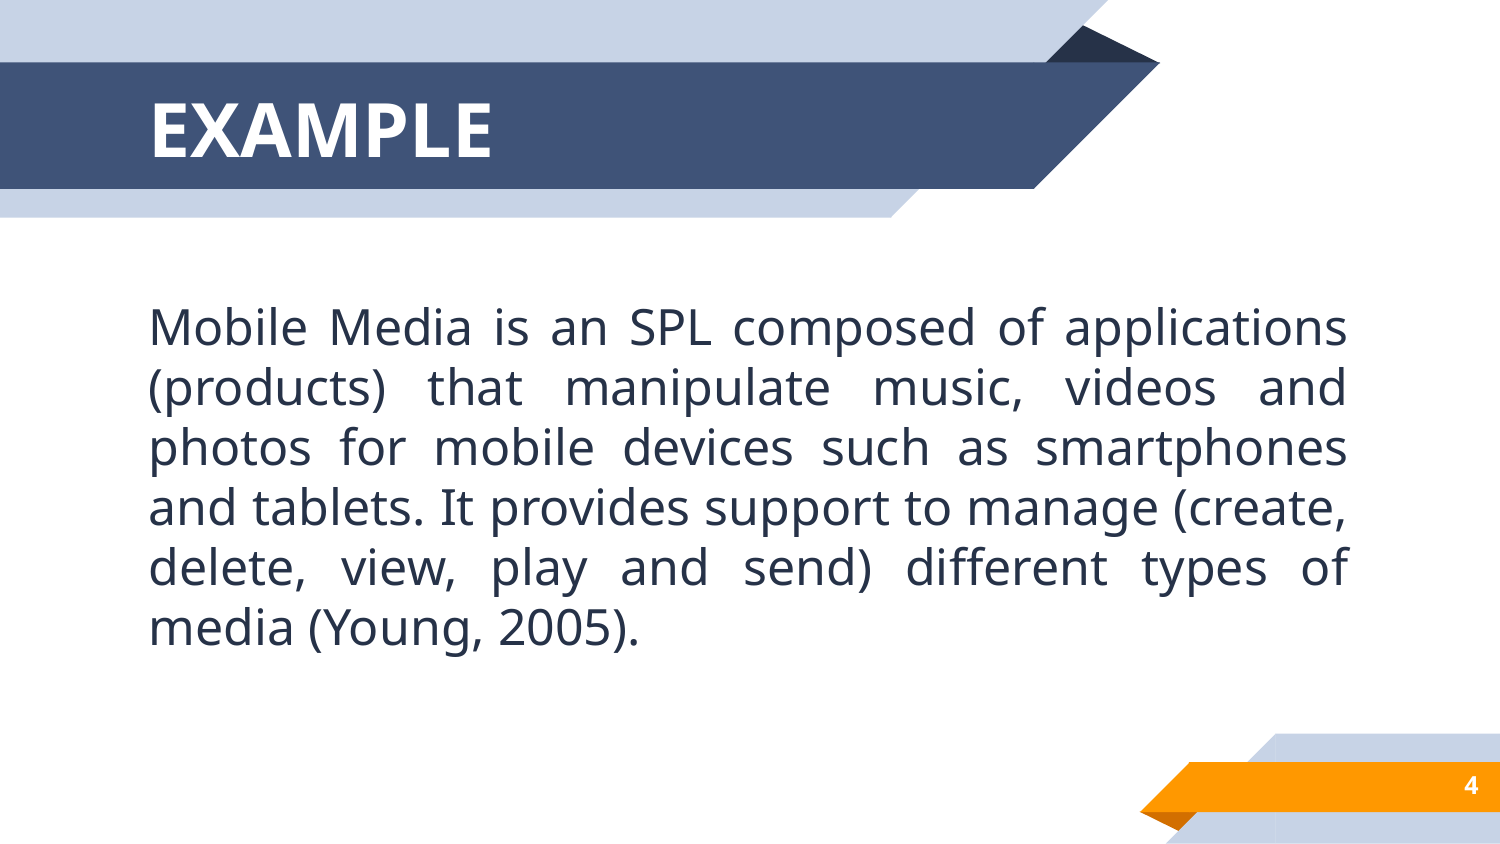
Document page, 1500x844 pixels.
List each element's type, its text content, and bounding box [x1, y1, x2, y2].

title EXAMPLE [133, 64, 1035, 190]
slide_number ‹#› [1249, 760, 1494, 813]
list Mobile Media is an SPL composed of applications (products) that manipulate music, videos and photos for mobile devices such as smartphones and tablets. It provides support to manage (create, delete, view, play and send) different types of media (Young, 2005). [133, 217, 1365, 734]
